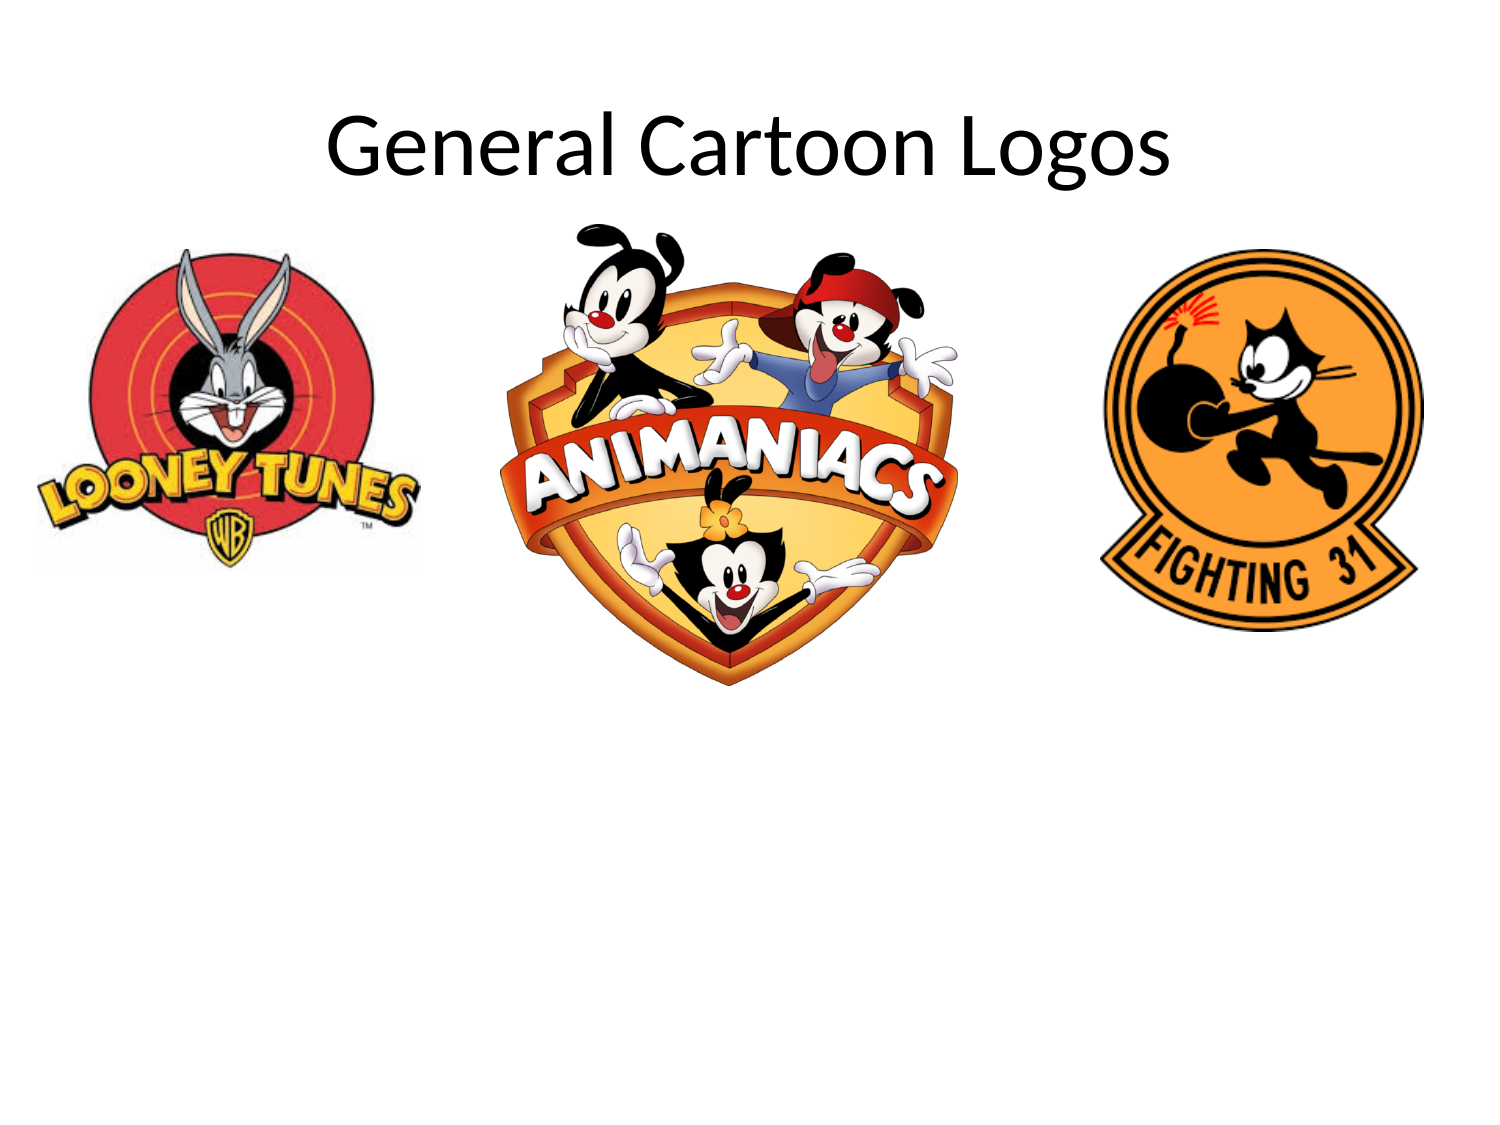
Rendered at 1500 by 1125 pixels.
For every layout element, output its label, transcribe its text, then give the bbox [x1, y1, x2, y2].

title General Cartoon Logos [75, 45, 1425, 233]
picture [499, 224, 959, 687]
picture [37, 249, 421, 571]
picture [1099, 249, 1424, 632]
